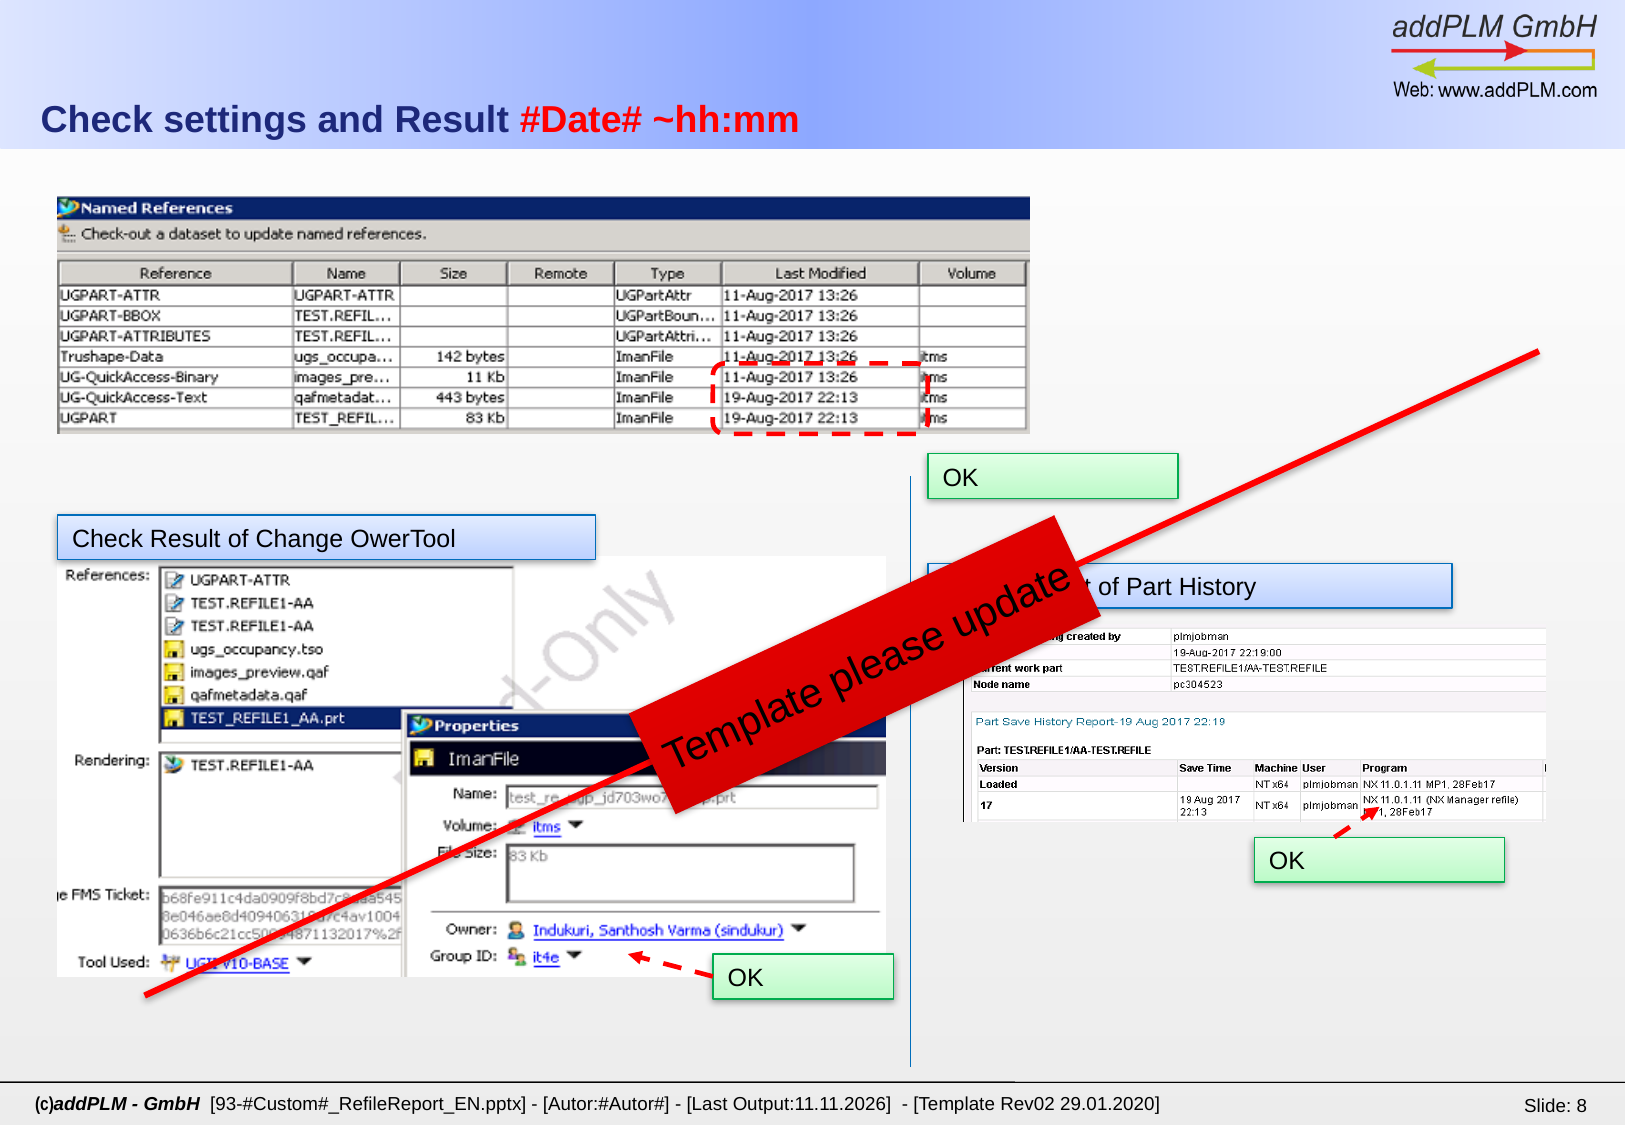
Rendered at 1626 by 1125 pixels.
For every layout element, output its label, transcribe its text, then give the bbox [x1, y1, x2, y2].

picture [57, 195, 1030, 434]
picture [57, 556, 144, 977]
picture [1540, 624, 1546, 823]
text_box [144, 350, 1540, 996]
title Check settings and Result #Date# ~hh:mm [40, 67, 1582, 131]
text_box Check Result of Change OwerTool [57, 514, 139, 555]
picture [1391, 14, 1597, 97]
